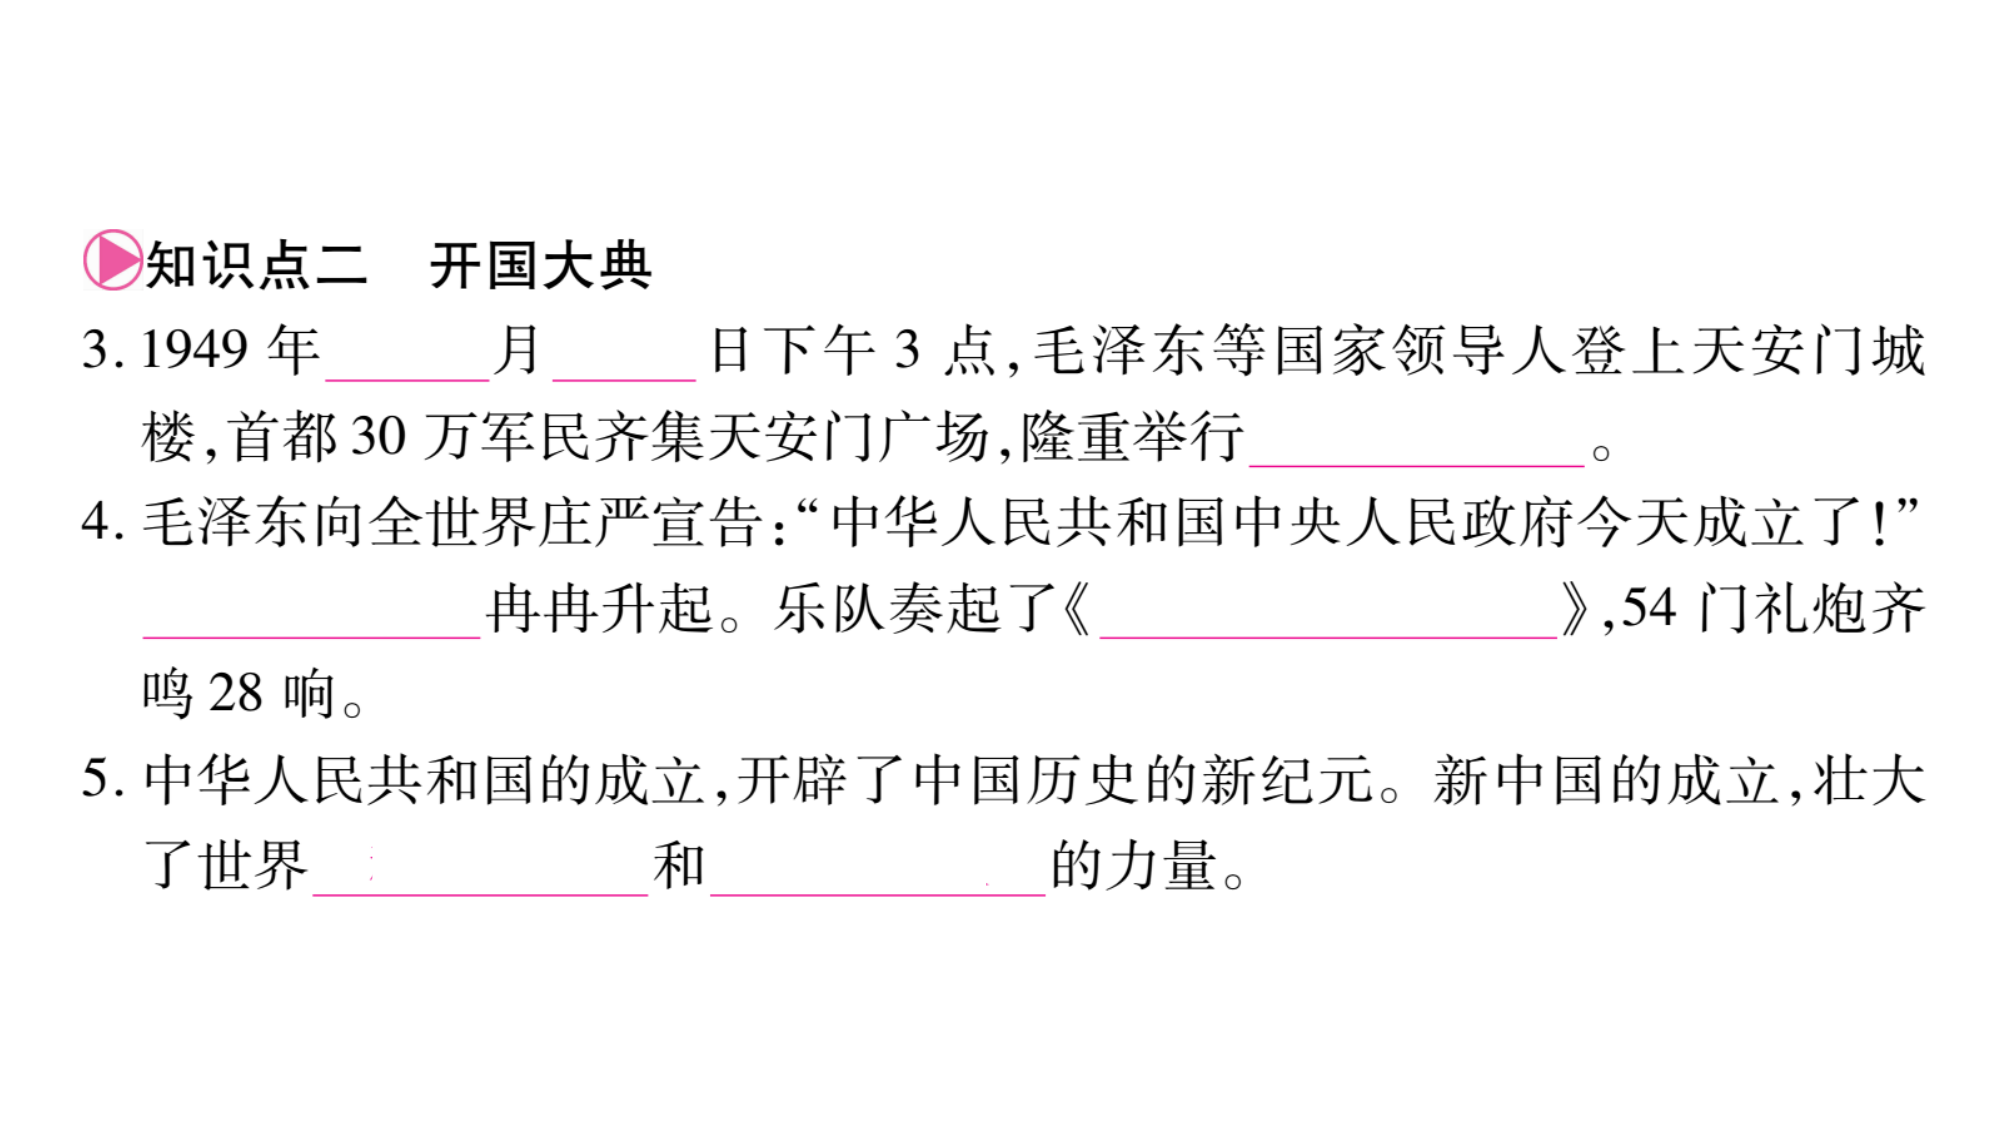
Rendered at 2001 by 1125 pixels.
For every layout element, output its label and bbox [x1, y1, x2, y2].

picture [66, 218, 1934, 907]
